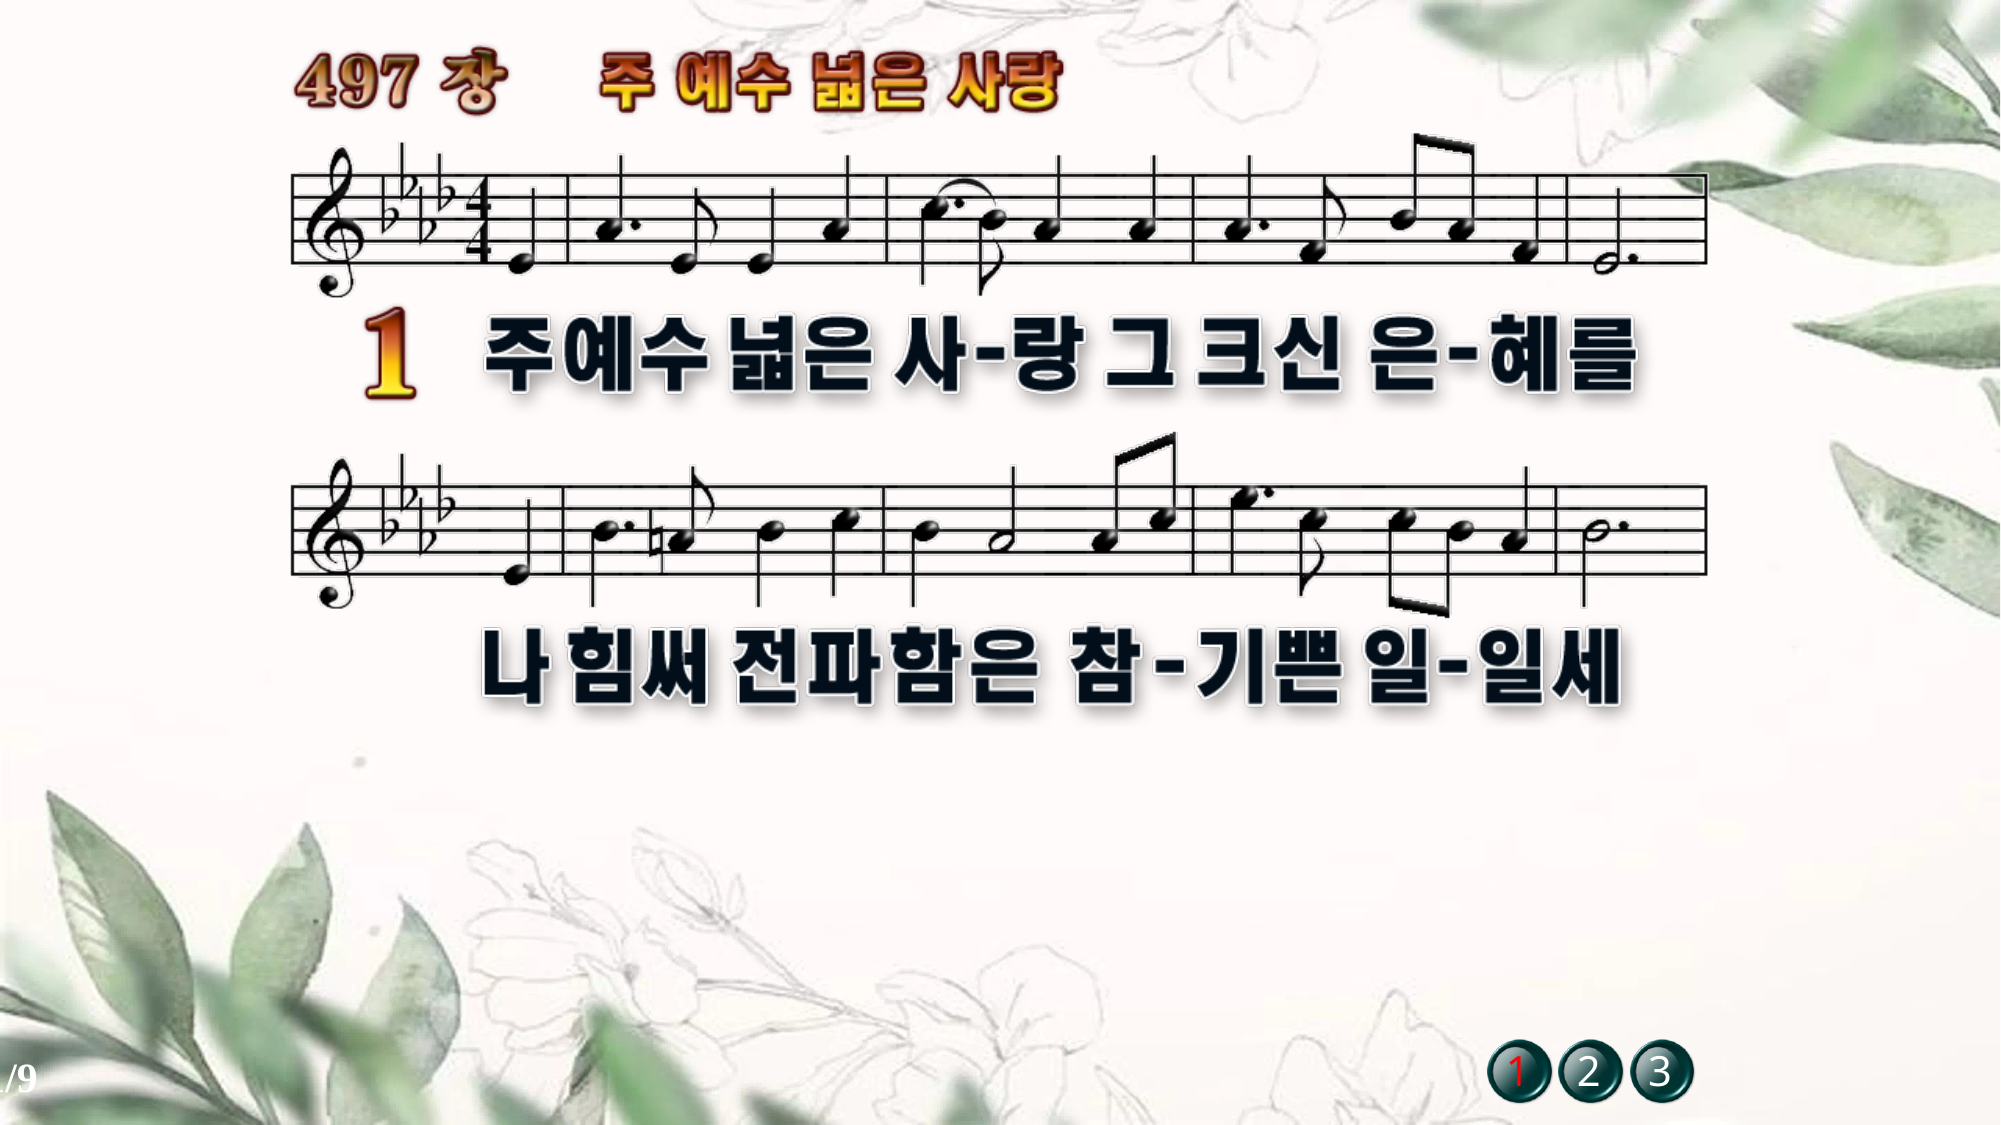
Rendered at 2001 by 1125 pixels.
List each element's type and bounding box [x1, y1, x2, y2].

picture [0, 0, 2001, 1125]
text_box [1555, 1035, 1626, 1106]
text_box [1484, 1035, 1555, 1106]
text_box [1627, 1035, 1697, 1106]
